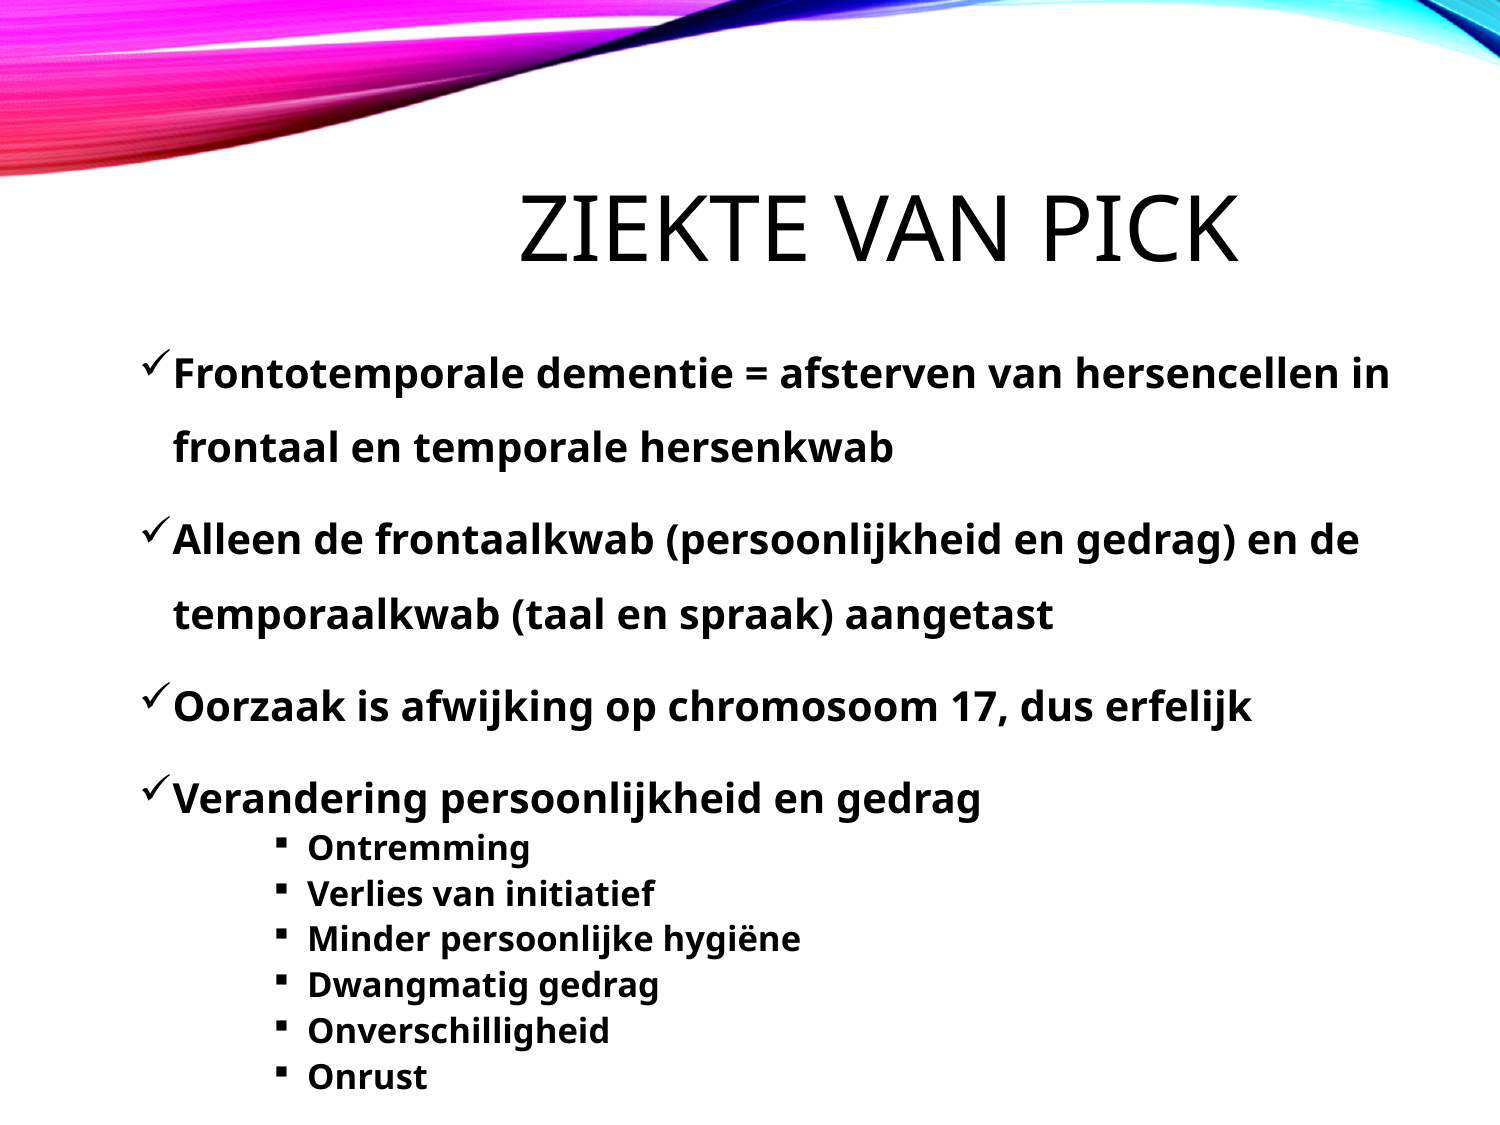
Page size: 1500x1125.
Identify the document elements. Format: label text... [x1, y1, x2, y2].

picture [0, 0, 1500, 178]
list Frontotemporale dementie = afsterven van hersencellen in frontaal en temporale hersenkwab Alleen de frontaalkwab (persoonlijkheid en gedrag) en de temporaalkwab (taal en spraak) aangetast Oorzaak is afwijking op chromosoom 17, dus erfelijk Verandering persoonlijkheid en gedrag Ontremming Verlies van initiatief Minder persoonlijke hygiëne Dwangmatig gedrag Onverschilligheid Onrust [123, 314, 1483, 1106]
title Ziekte van Pick [356, 125, 1403, 314]
